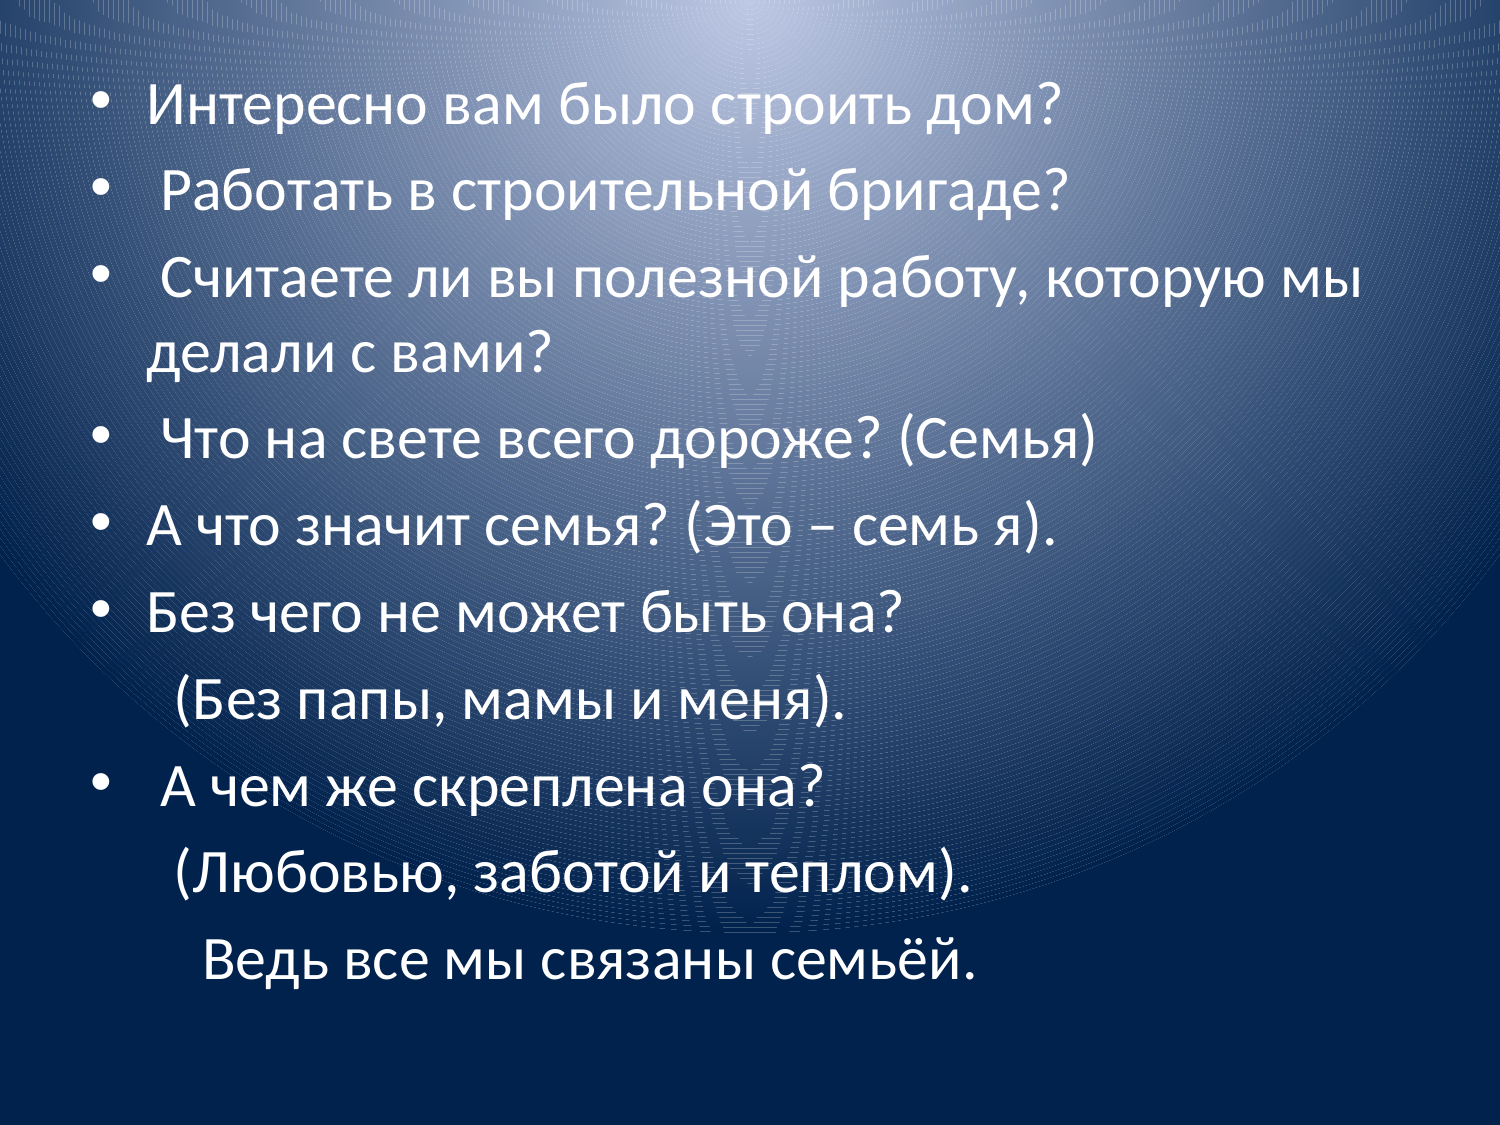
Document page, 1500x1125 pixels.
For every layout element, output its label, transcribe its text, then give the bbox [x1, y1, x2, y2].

list Интересно вам было строить дом? Работать в строительной бригаде? Считаете ли вы полезной работу, которую мы делали с вами? Что на свете всего дороже? (Семья) А что значит семья? (Это – семь я). Без чего не может быть она? (Без папы, мамы и меня). А чем же скреплена она? (Любовью, заботой и теплом). Ведь все мы связаны семьёй. [75, 54, 1425, 1005]
